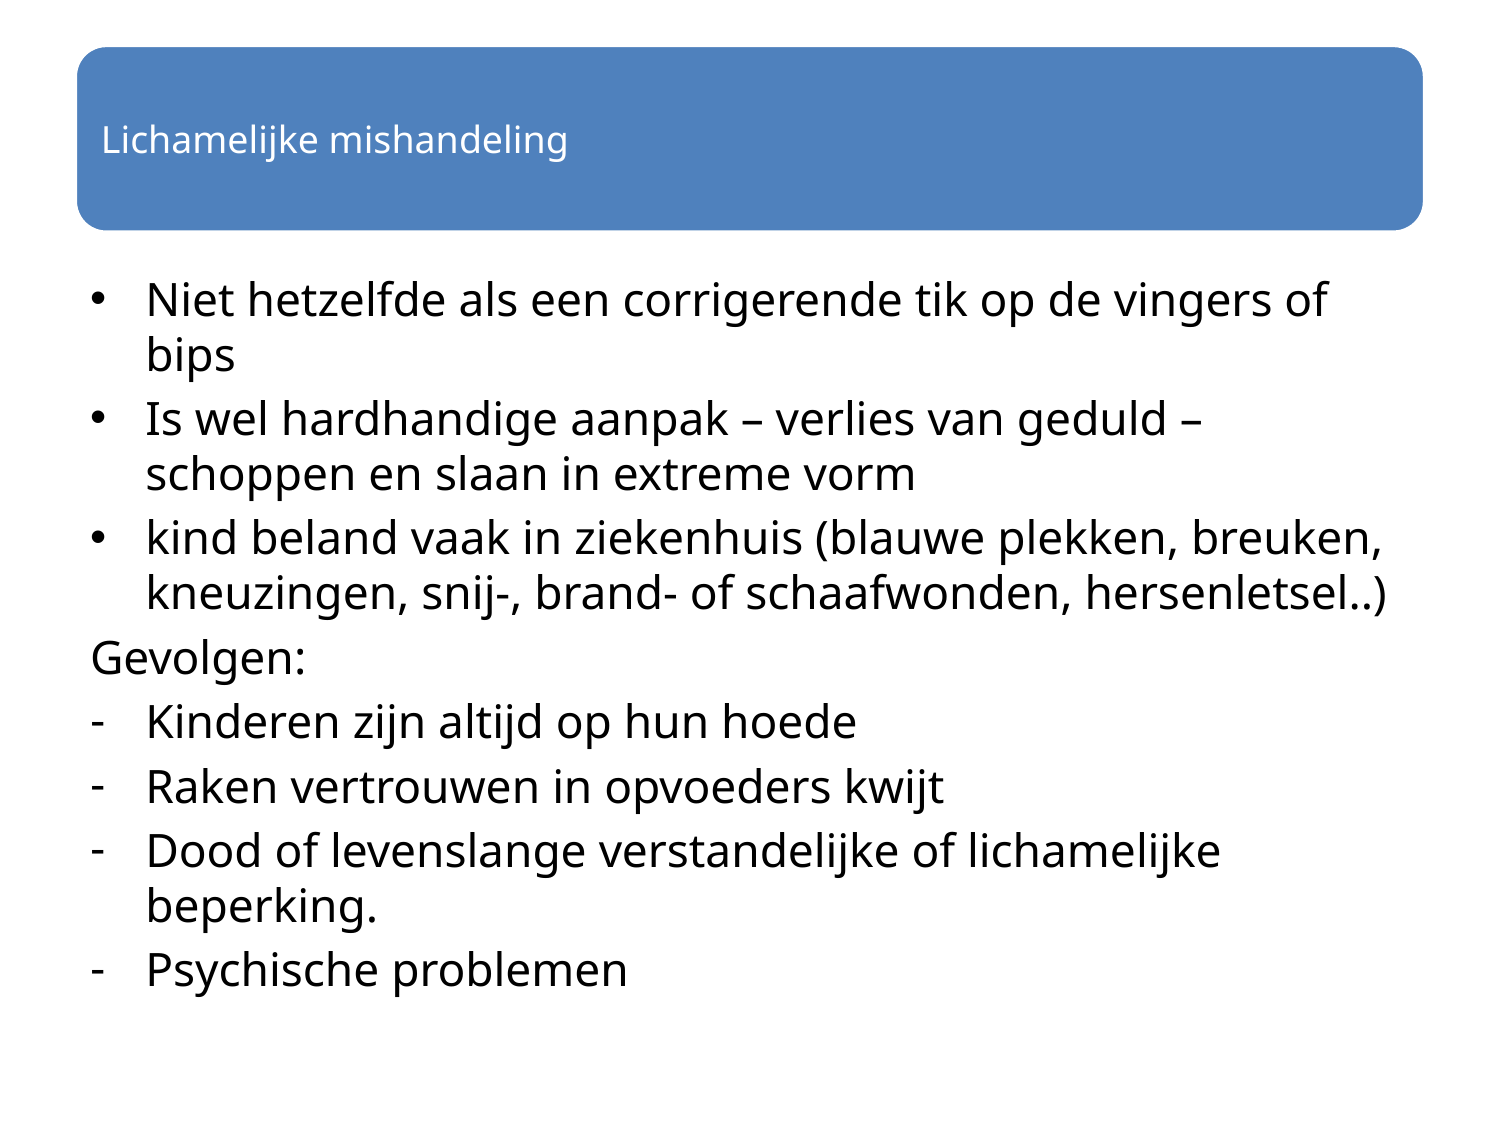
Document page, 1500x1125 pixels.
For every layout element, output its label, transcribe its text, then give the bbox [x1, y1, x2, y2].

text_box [74, 44, 1426, 233]
list Niet hetzelfde als een corrigerende tik op de vingers of bips Is wel hardhandige aanpak – verlies van geduld – schoppen en slaan in extreme vorm kind beland vaak in ziekenhuis (blauwe plekken, breuken, kneuzingen, snij-, brand- of schaafwonden, hersenletsel..) Gevolgen: Kinderen zijn altijd op hun hoede Raken vertrouwen in opvoeders kwijt Dood of levenslange verstandelijke of lichamelijke beperking. Psychische problemen [75, 262, 1425, 1005]
